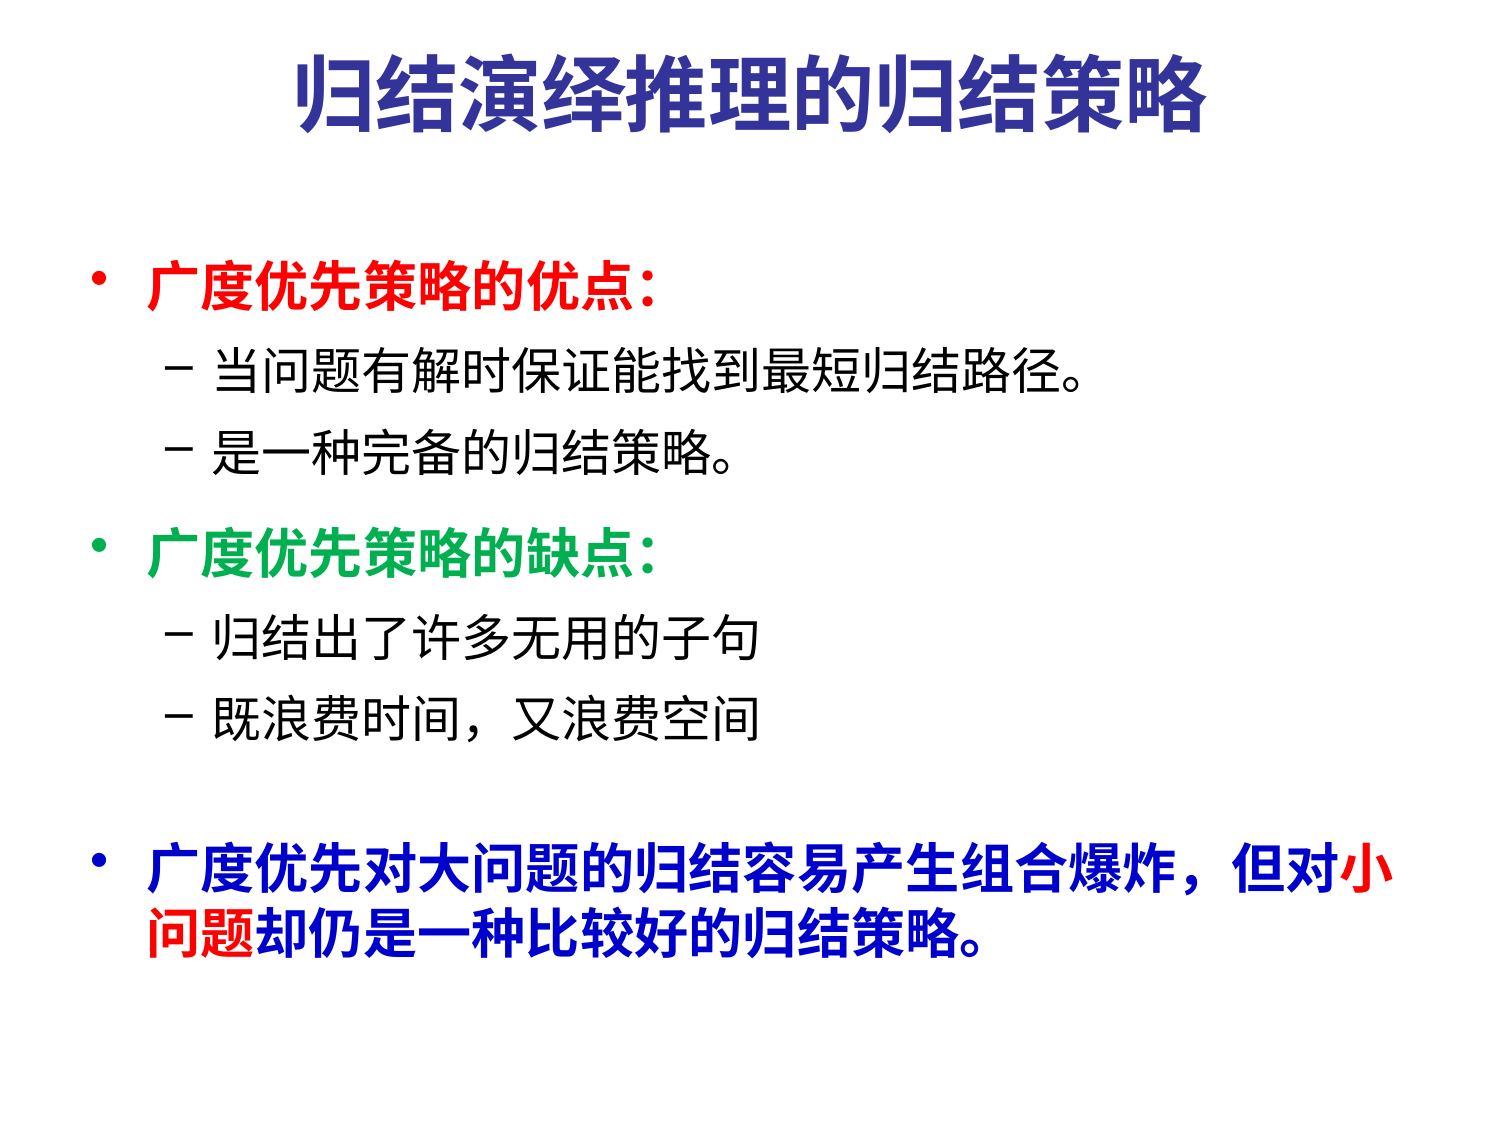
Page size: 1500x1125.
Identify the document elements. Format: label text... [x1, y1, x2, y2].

list 广度优先策略的优点： 当问题有解时保证能找到最短归结路径。 是一种完备的归结策略。 广度优先策略的缺点： 归结出了许多无用的子句 既浪费时间，又浪费空间 广度优先对大问题的归结容易产生组合爆炸，但对小问题却仍是一种比较好的归结策略。 [75, 231, 1425, 1040]
title 归结演绎推理的归结策略 [75, 0, 1425, 185]
